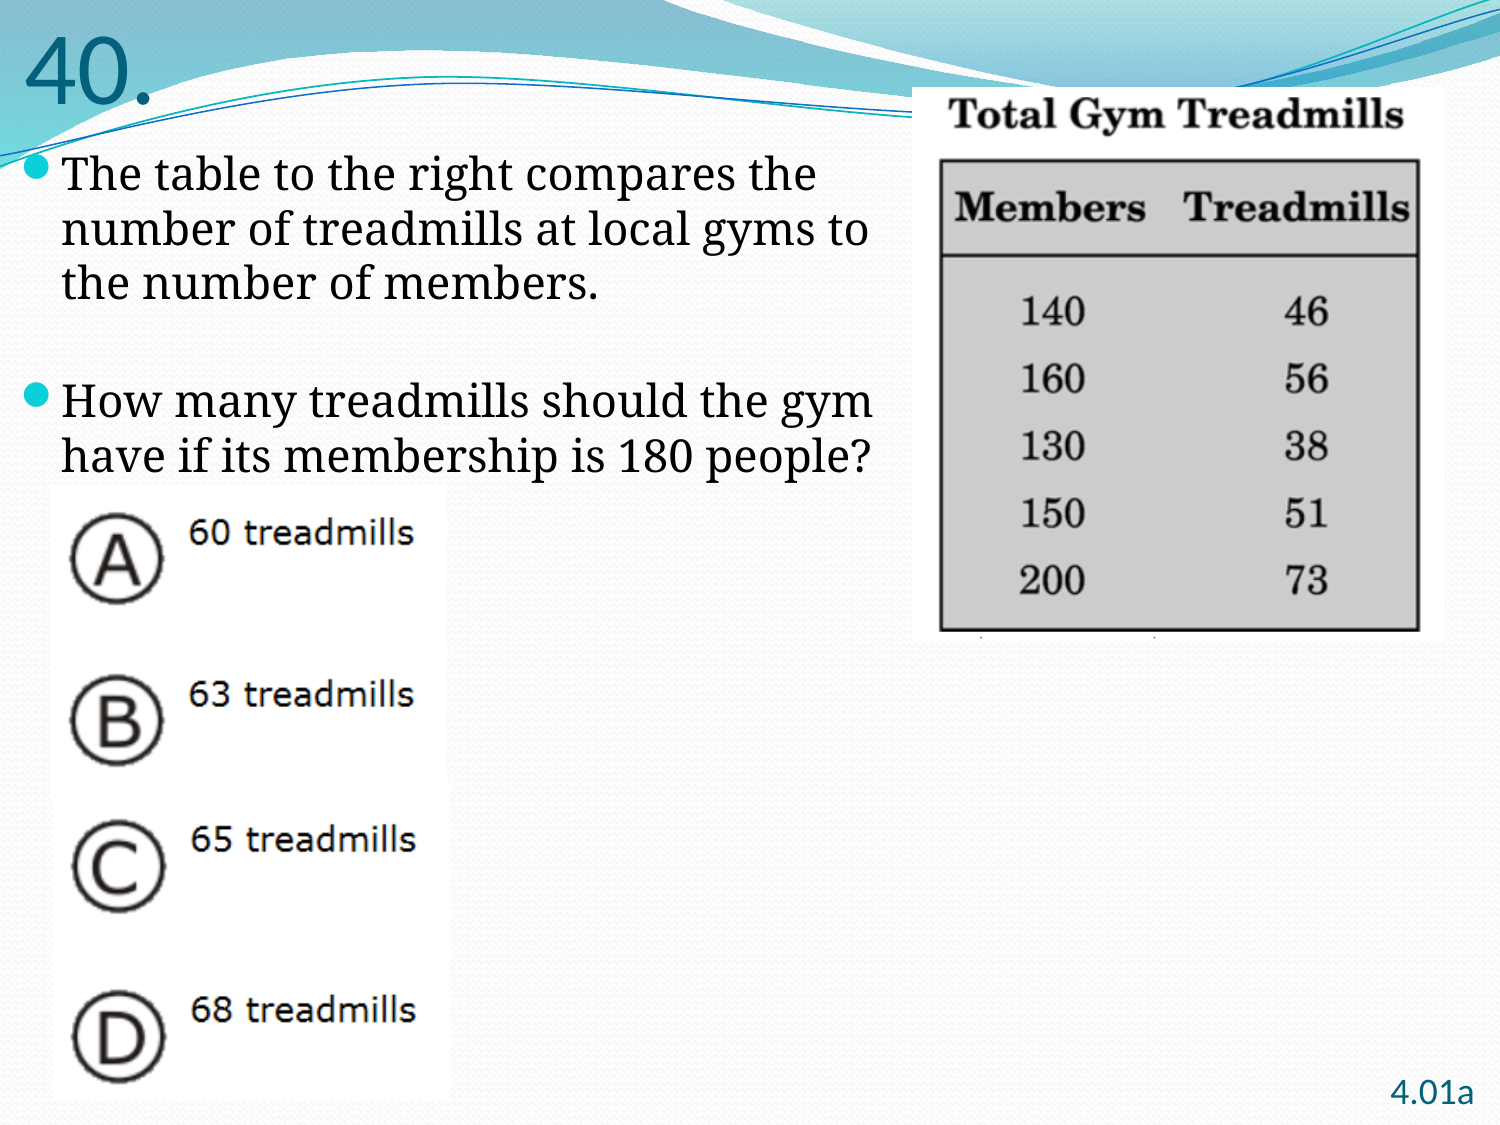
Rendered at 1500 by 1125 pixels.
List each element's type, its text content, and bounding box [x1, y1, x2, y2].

list The table to the right compares the number of treadmills at local gyms to the number of members. How many treadmills should the gym have if its membership is 180 people? [5, 137, 905, 575]
picture [49, 485, 451, 1101]
text_box 4.01a [448, 924, 1475, 1113]
title 40. [24, 0, 1375, 125]
picture [912, 87, 1444, 641]
